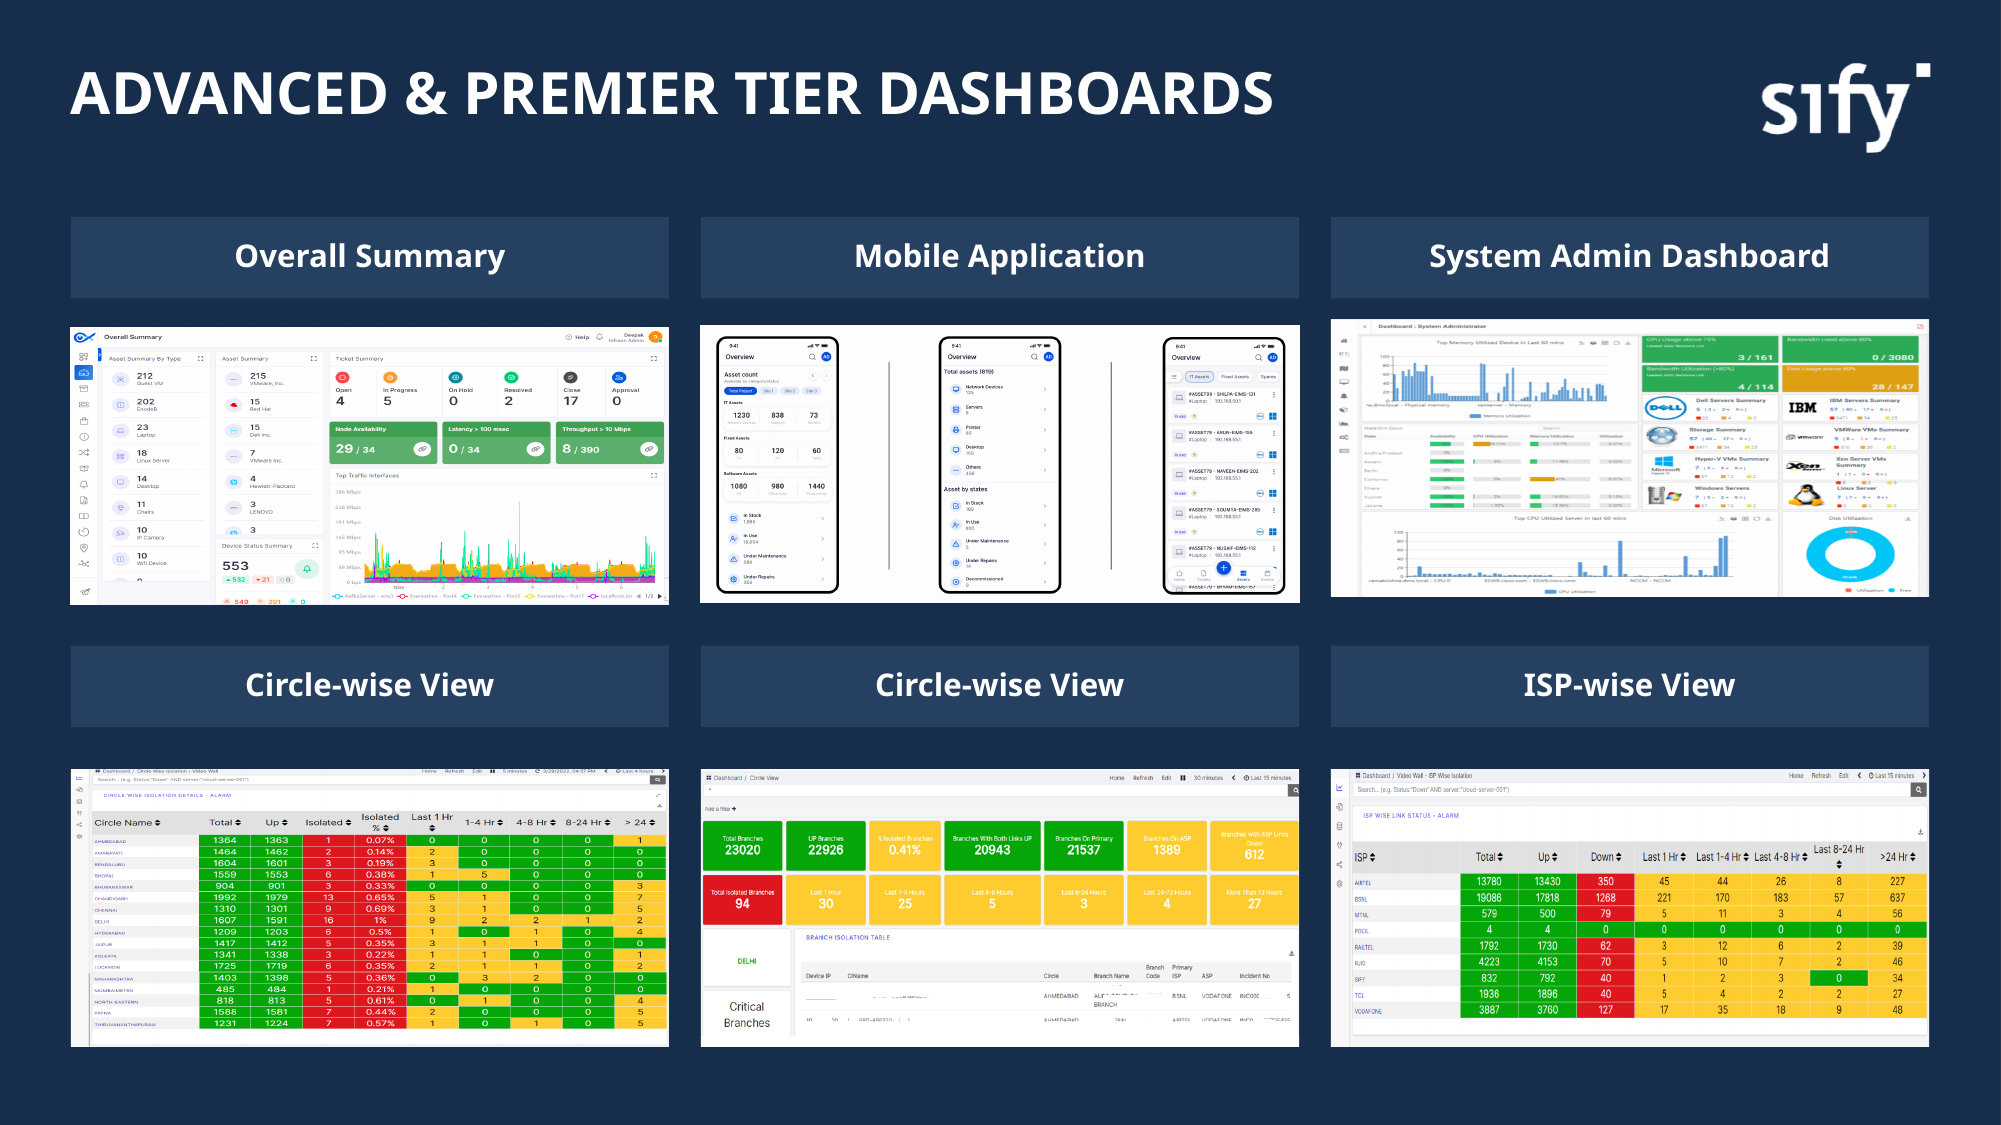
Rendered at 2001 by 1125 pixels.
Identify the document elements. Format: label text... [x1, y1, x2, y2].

text_box Overall Summary [69, 215, 671, 301]
text_box System Admin Dashboard [1329, 215, 1931, 301]
picture [1743, 50, 1942, 164]
text_box Mobile Application [699, 215, 1301, 301]
picture [70, 769, 670, 1047]
picture [1330, 769, 1930, 1047]
picture [70, 327, 670, 606]
picture [700, 769, 1300, 1047]
text_box ISP-wise View [1329, 643, 1931, 729]
text_box Advanced & Premier Tier Dashboards [70, 46, 1930, 137]
text_box Circle-wise View [69, 643, 671, 729]
picture [700, 325, 1300, 604]
picture [1330, 318, 1930, 597]
text_box Circle-wise View [699, 643, 1301, 729]
